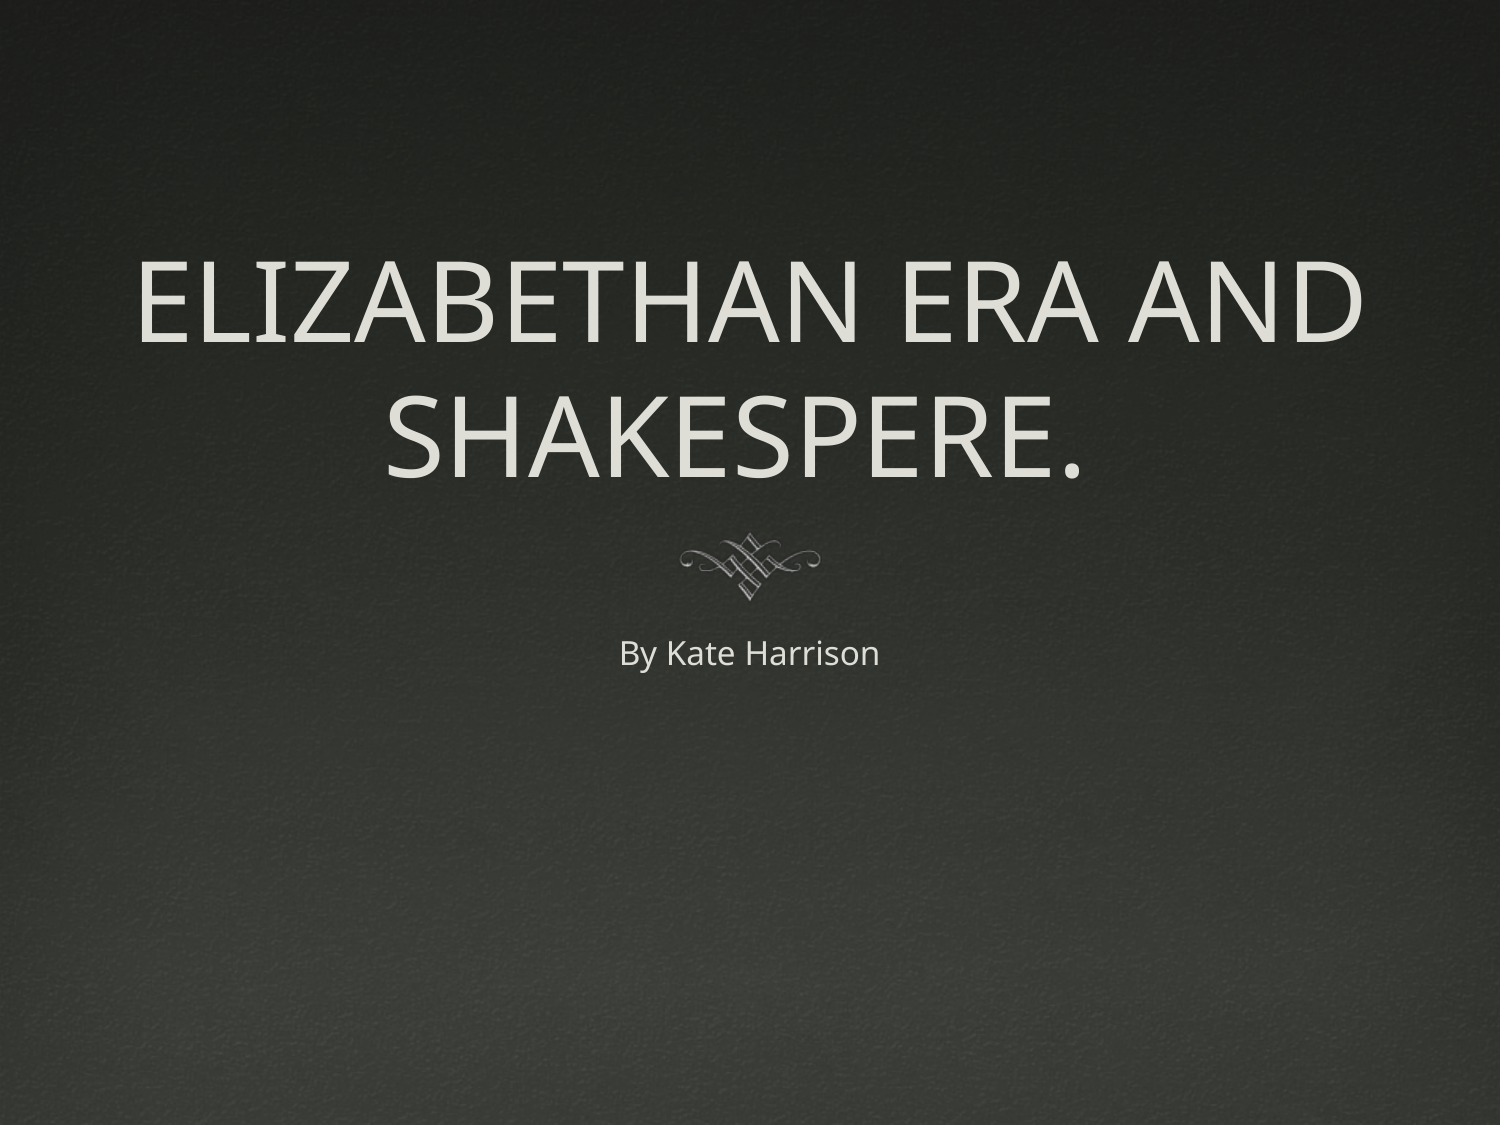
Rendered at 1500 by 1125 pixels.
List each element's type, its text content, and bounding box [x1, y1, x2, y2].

subtitle By Kate Harrison [112, 624, 1388, 913]
picture [657, 508, 843, 624]
title ELIZABETHAN ERA AND SHAKESPERE. [112, 266, 1388, 508]
